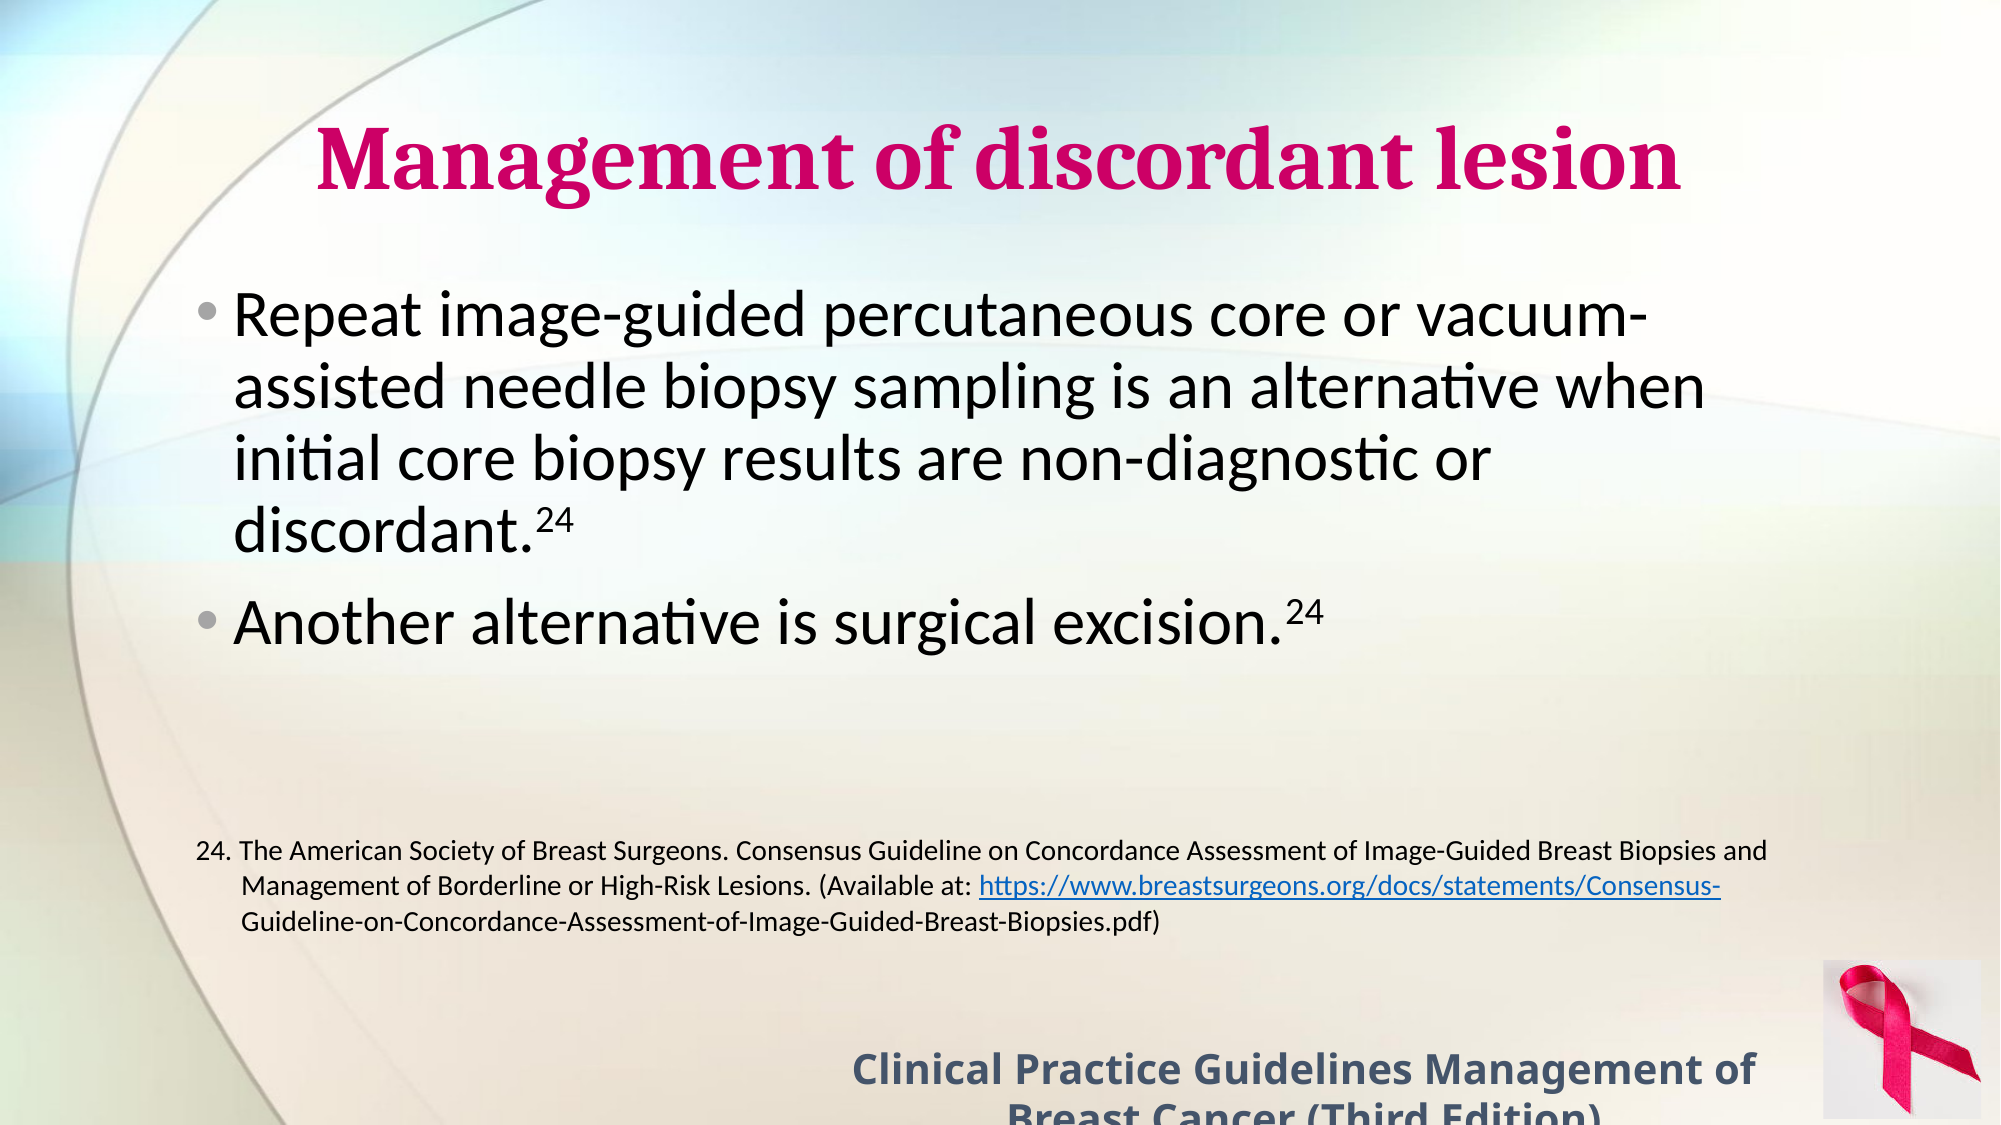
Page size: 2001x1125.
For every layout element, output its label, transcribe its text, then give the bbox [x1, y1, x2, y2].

text_box Management of discordant lesion [249, 41, 1750, 263]
picture [0, 0, 2001, 1125]
text_box Clinical Practice Guidelines Management of Breast Cancer (Third Edition) [788, 1035, 1820, 1125]
list Repeat image-guided percutaneous core or vacuum-assisted needle biopsy sampling is an alternative when initial core biopsy results are non-diagnostic or discordant.24 Another alternative is surgical excision.24 24. The American Society of Breast Surgeons. Consensus Guideline on Concordance Assessment of Image-Guided Breast Biopsies and Management of Borderline or High-Risk Lesions. (Available at: https://www.breastsurgeons.org/docs/statements/Consensus- Guideline-on-Concordance-Assessment-of-Image-Guided-Breast-Biopsies.pdf) [180, 271, 1824, 1099]
